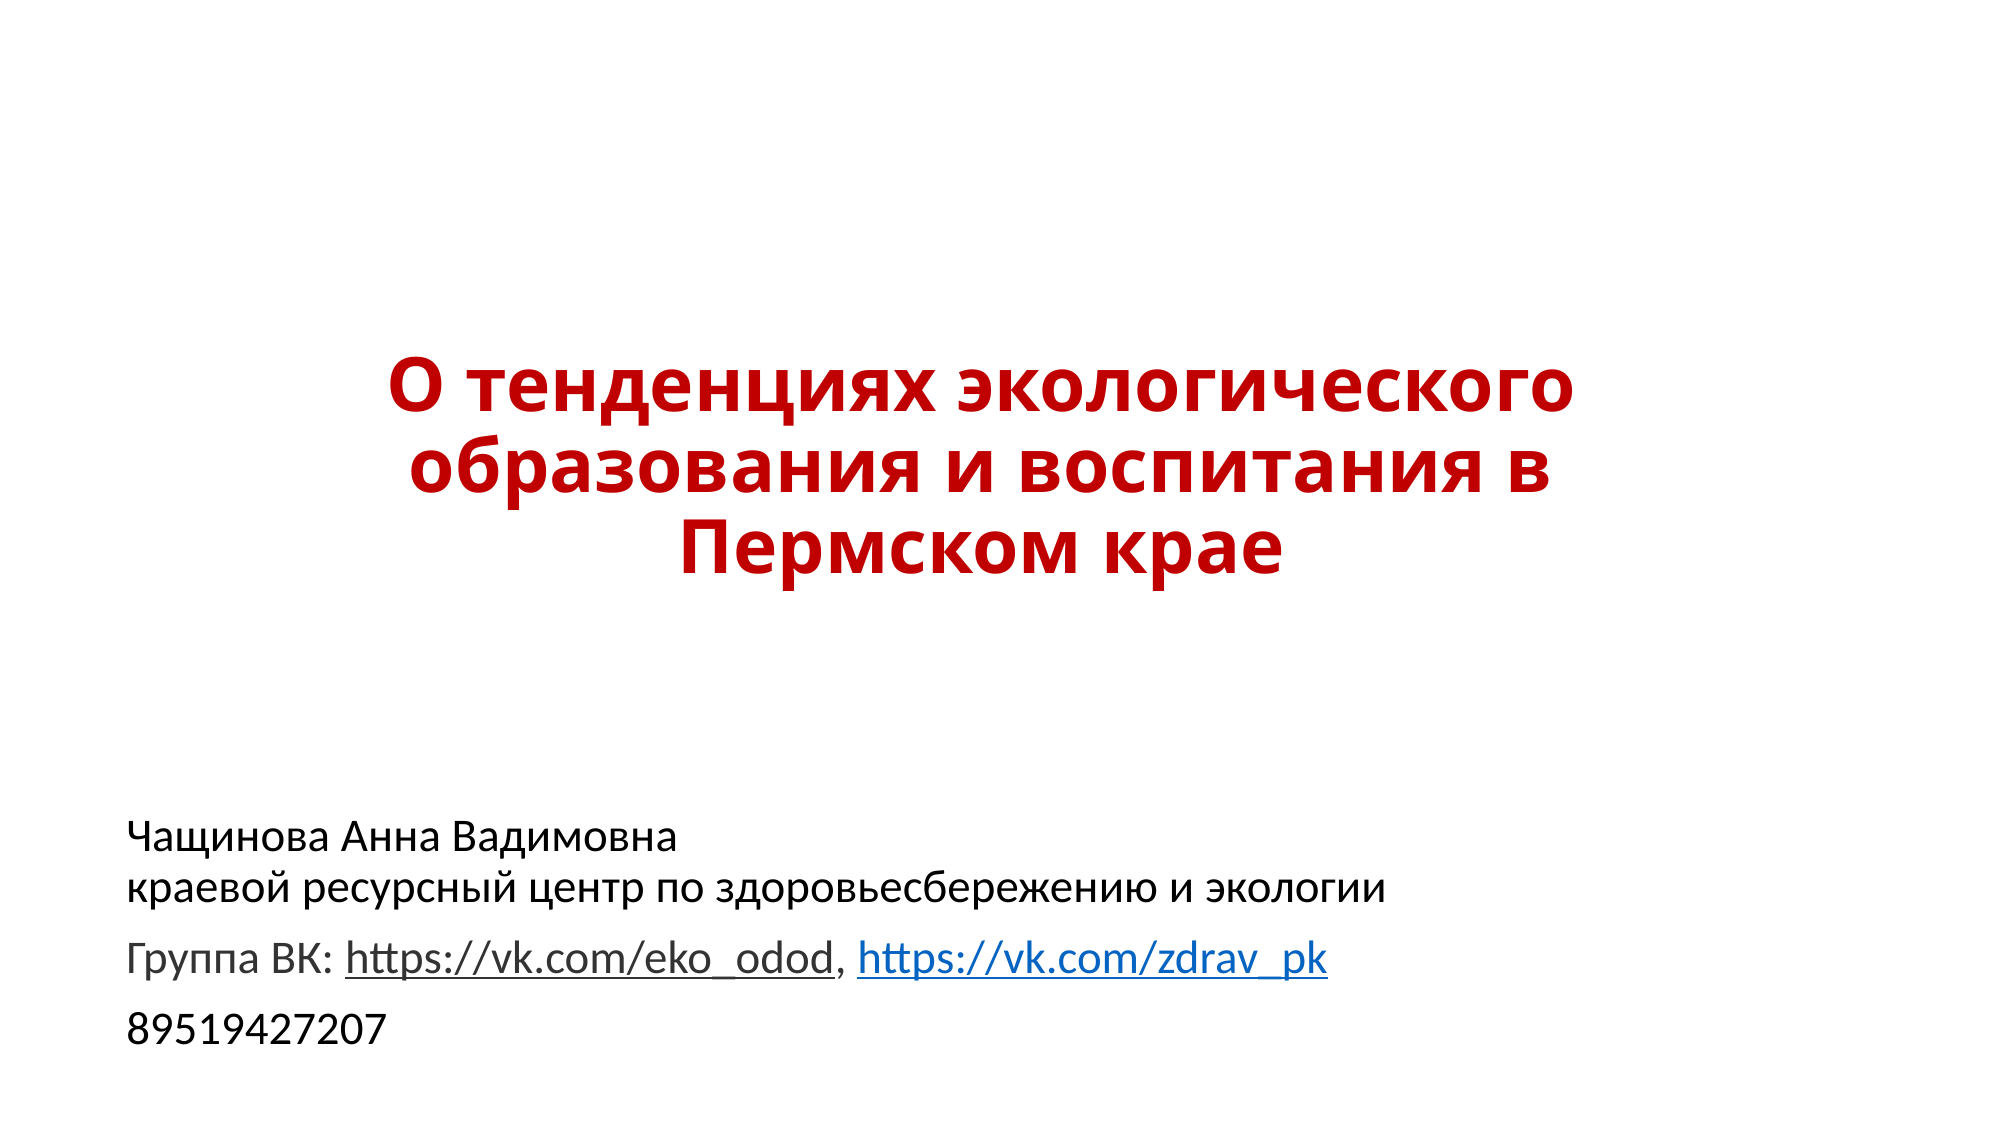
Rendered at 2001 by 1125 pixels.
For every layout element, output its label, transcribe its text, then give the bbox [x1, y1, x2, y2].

subtitle Чащинова Анна Вадимовна краевой ресурсный центр по здоровьесбережению и экологии Группа ВК: https://vk.com/eko_odod, https://vk.com/zdrav_pk 89519427207 [111, 803, 1493, 1107]
title О тенденциях экологического образования и воспитания в Пермском крае [278, 330, 1685, 733]
